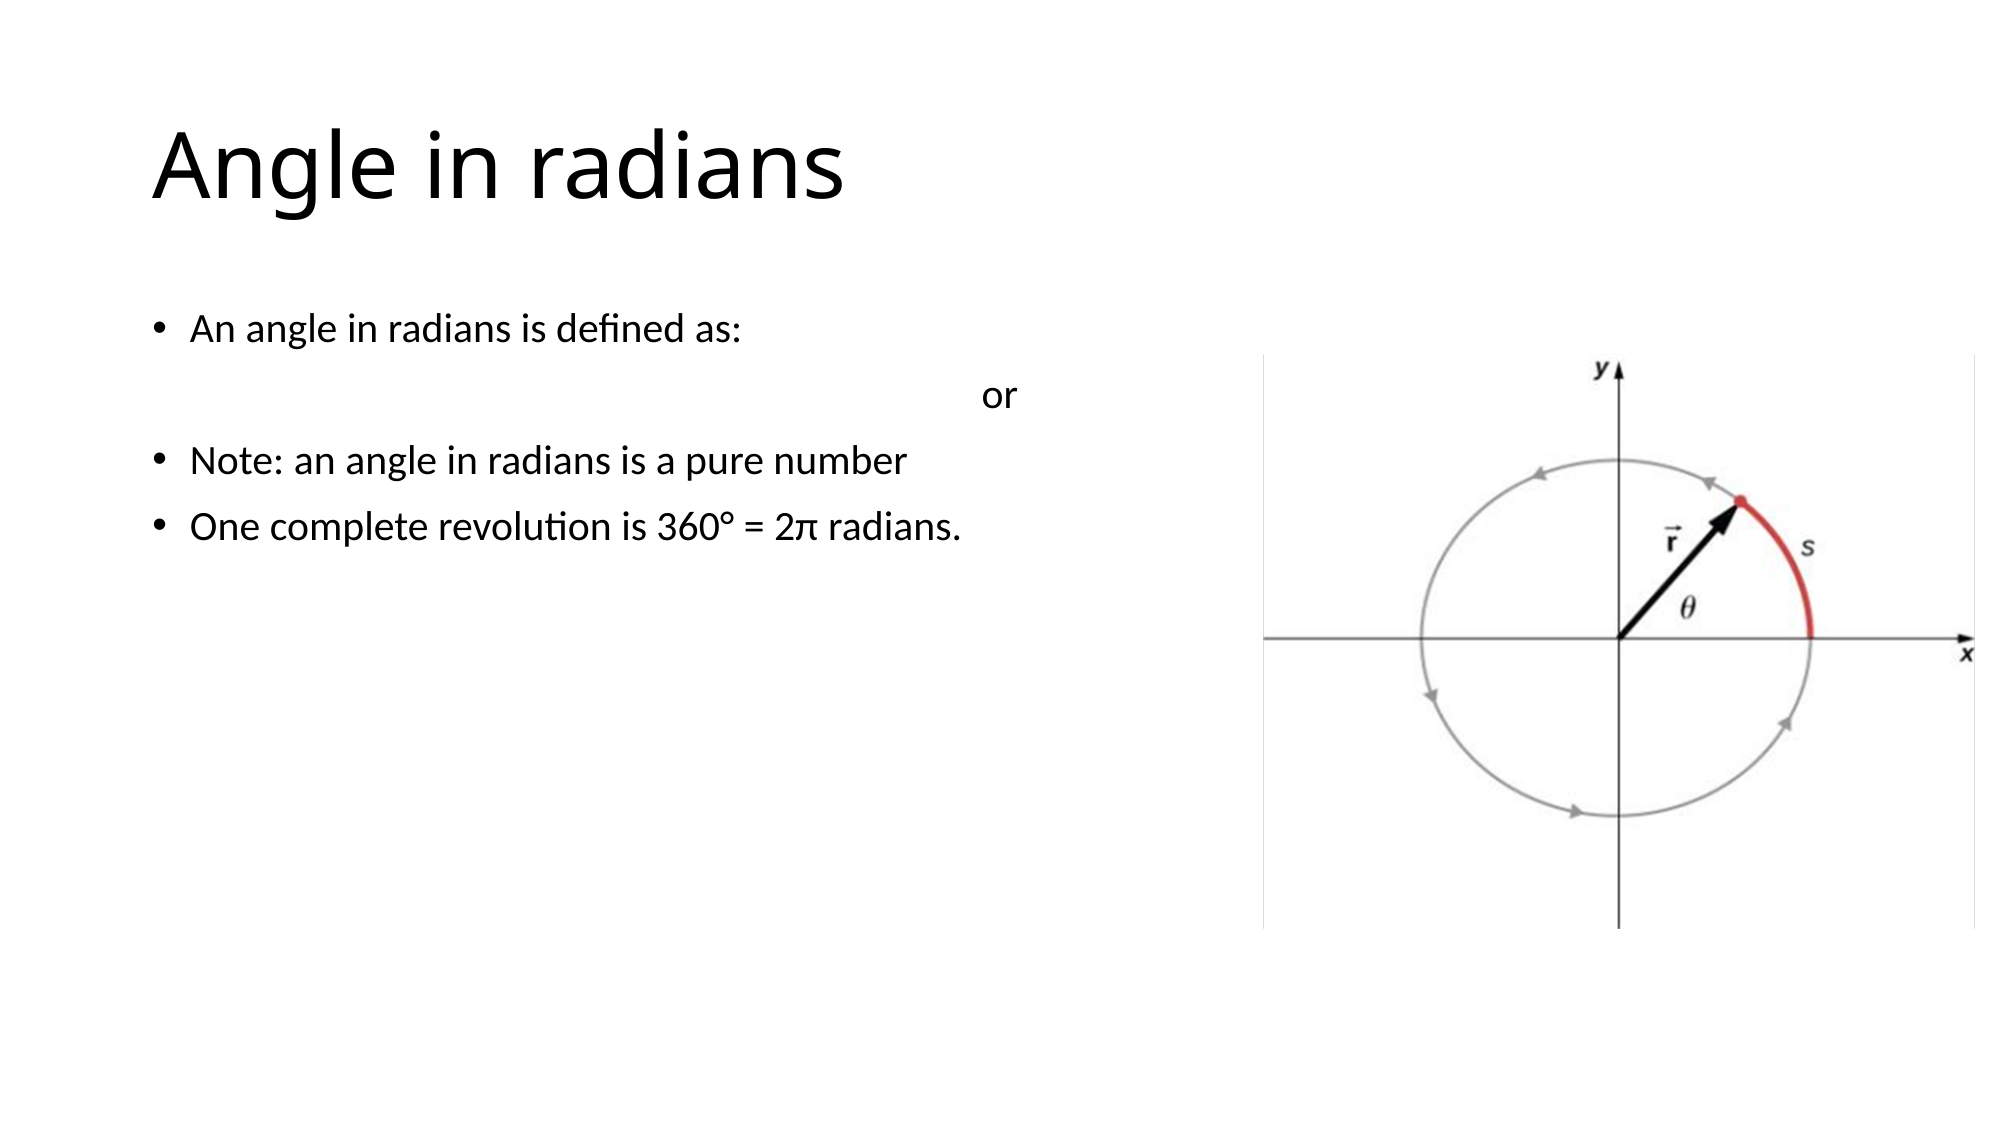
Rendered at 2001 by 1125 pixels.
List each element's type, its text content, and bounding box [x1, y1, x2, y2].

title Angle in radians [137, 59, 1863, 278]
picture [957, 354, 2000, 929]
